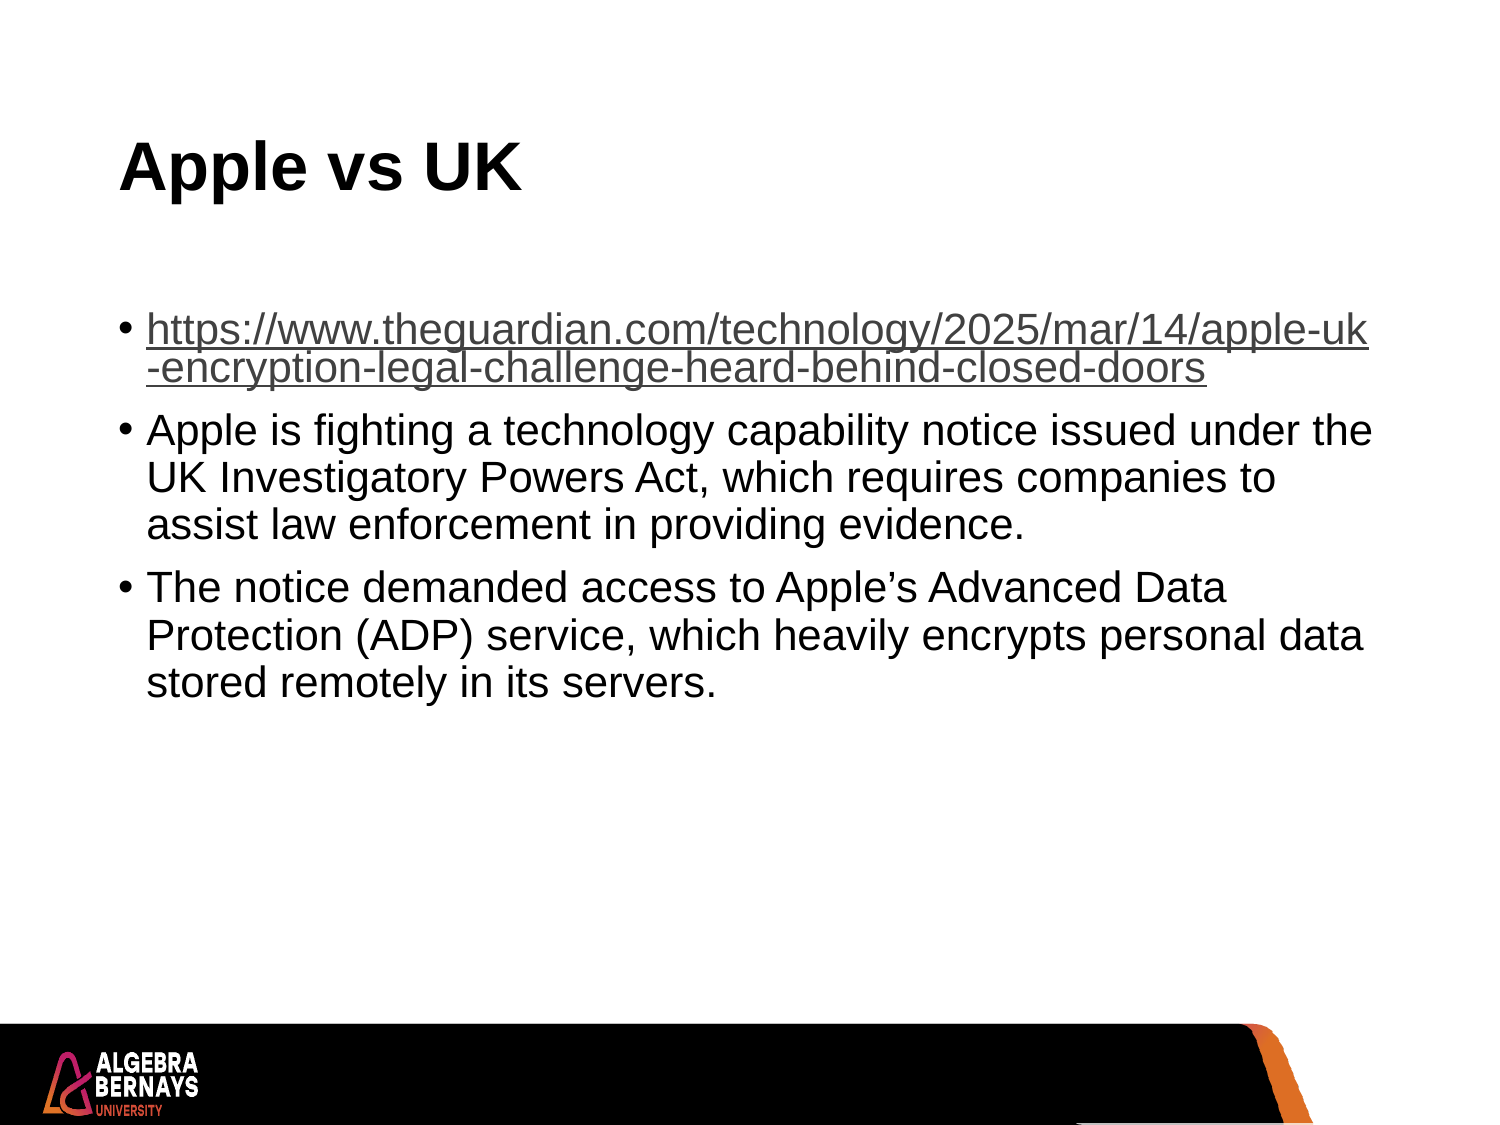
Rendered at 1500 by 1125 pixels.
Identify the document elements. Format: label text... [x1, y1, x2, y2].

picture [0, 1023, 1468, 1125]
list https://www.theguardian.com/technology/2025/mar/14/apple-uk-encryption-legal-challenge-heard-behind-closed-doors Apple is fighting a technology capability notice issued under the UK Investigatory Powers Act, which requires companies to assist law enforcement in providing evidence. The notice demanded access to Apple’s Advanced Data Protection (ADP) service, which heavily encrypts personal data stored remotely in its servers. [103, 299, 1397, 1014]
title Apple vs UK [103, 59, 1397, 278]
